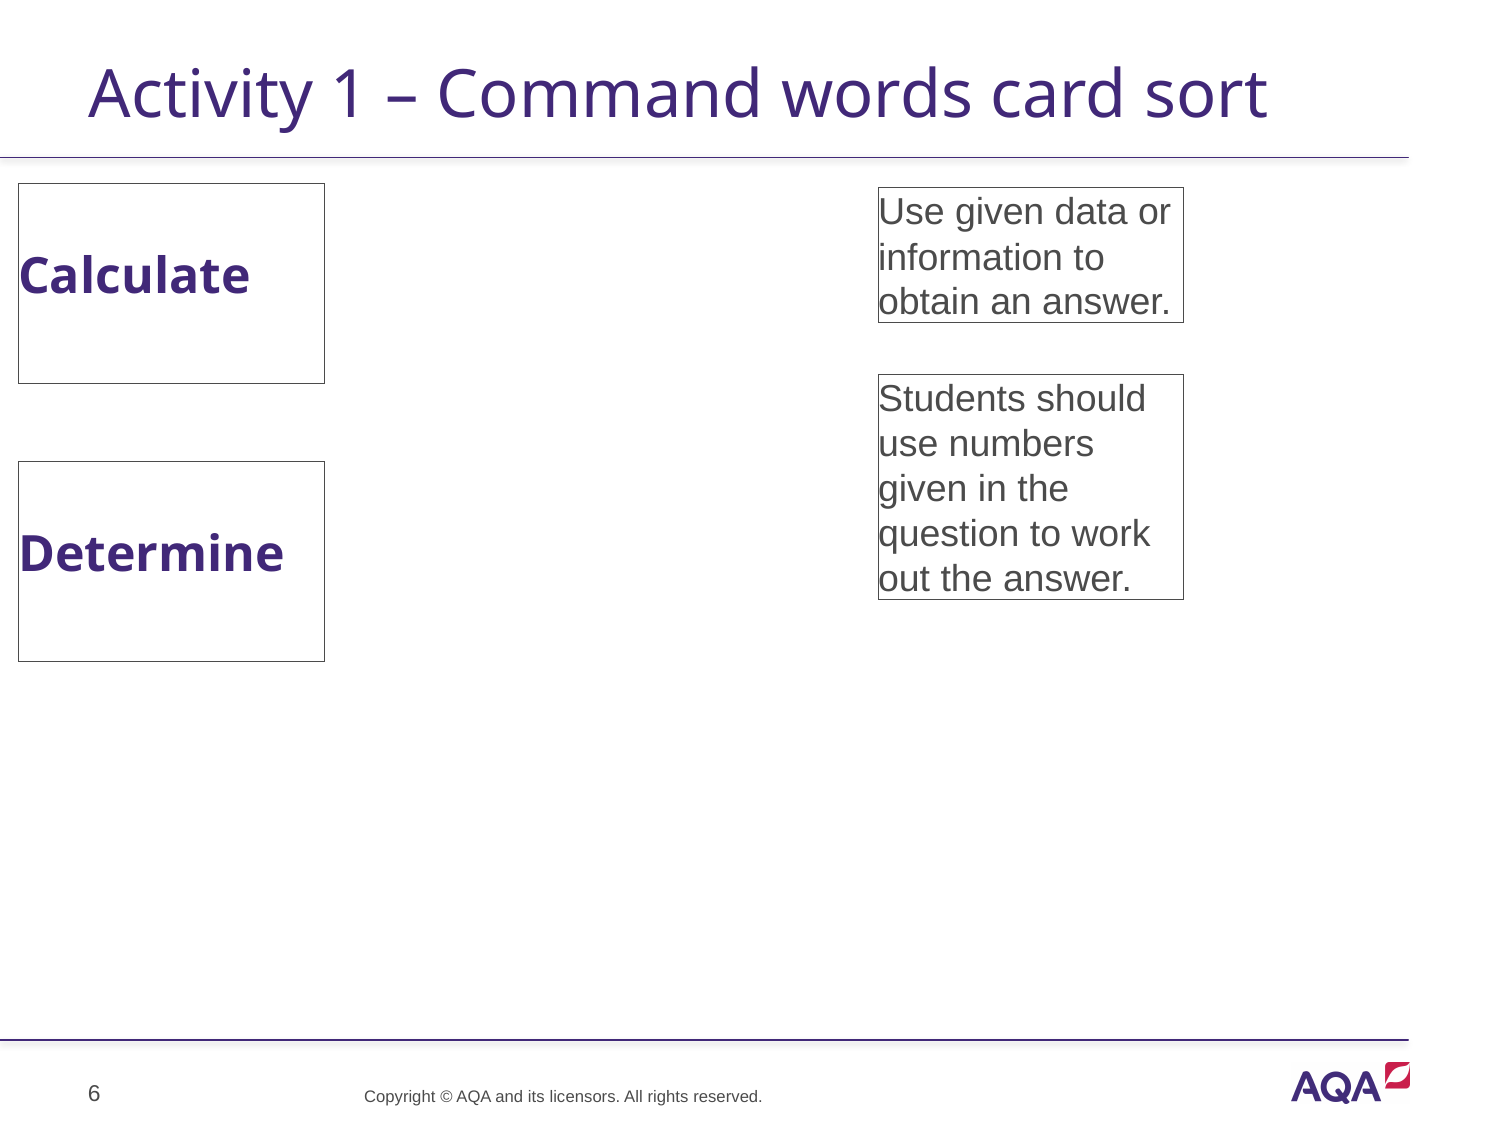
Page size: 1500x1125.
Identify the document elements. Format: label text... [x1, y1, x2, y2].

text_box Calculate [18, 183, 325, 384]
title Activity 1 – Command words card sort [88, 72, 1409, 144]
footer Copyright © AQA and its licensors. All rights reserved. [324, 1084, 764, 1124]
text_box Students should use numbers given in the question to work out the answer. [878, 374, 1184, 600]
text_box Determine [18, 461, 325, 662]
slide_number 6 [72, 1062, 188, 1123]
picture [1291, 1062, 1410, 1104]
text_box Use given data or information to obtain an answer. [878, 187, 1184, 323]
